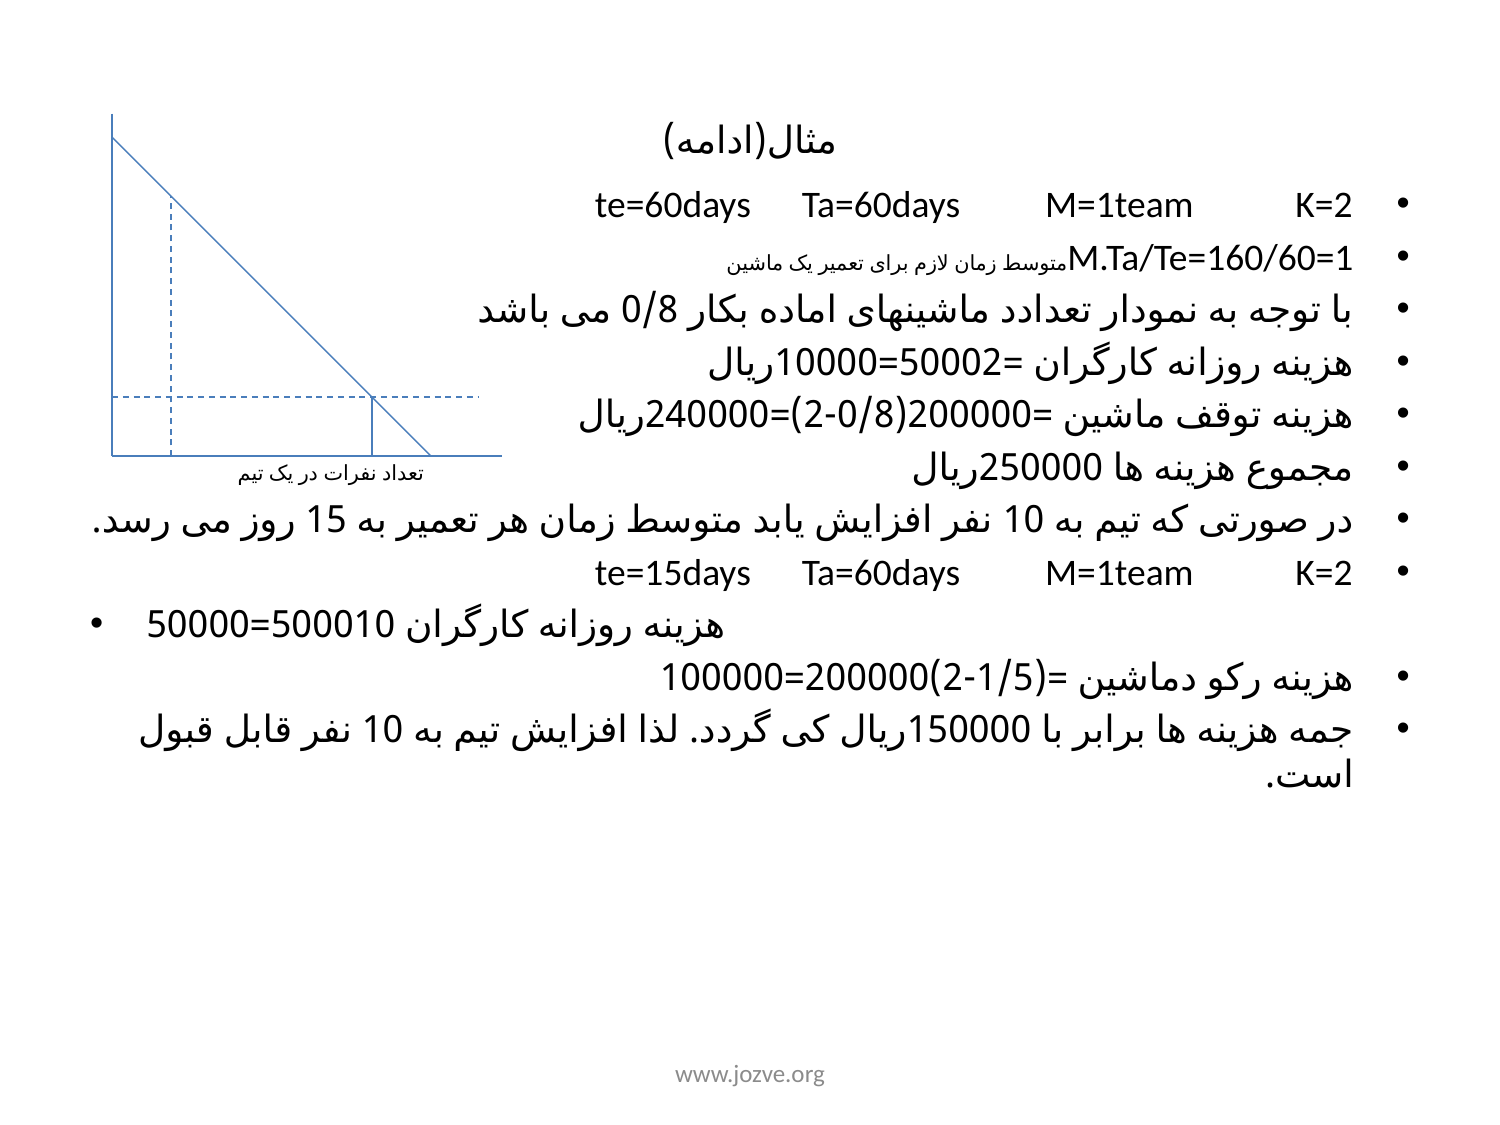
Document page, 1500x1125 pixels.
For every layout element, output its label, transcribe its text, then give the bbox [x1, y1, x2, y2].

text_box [111, 136, 432, 457]
footer www.jozve.org [512, 1042, 988, 1103]
title مثال(ادامه) [75, 45, 1425, 233]
